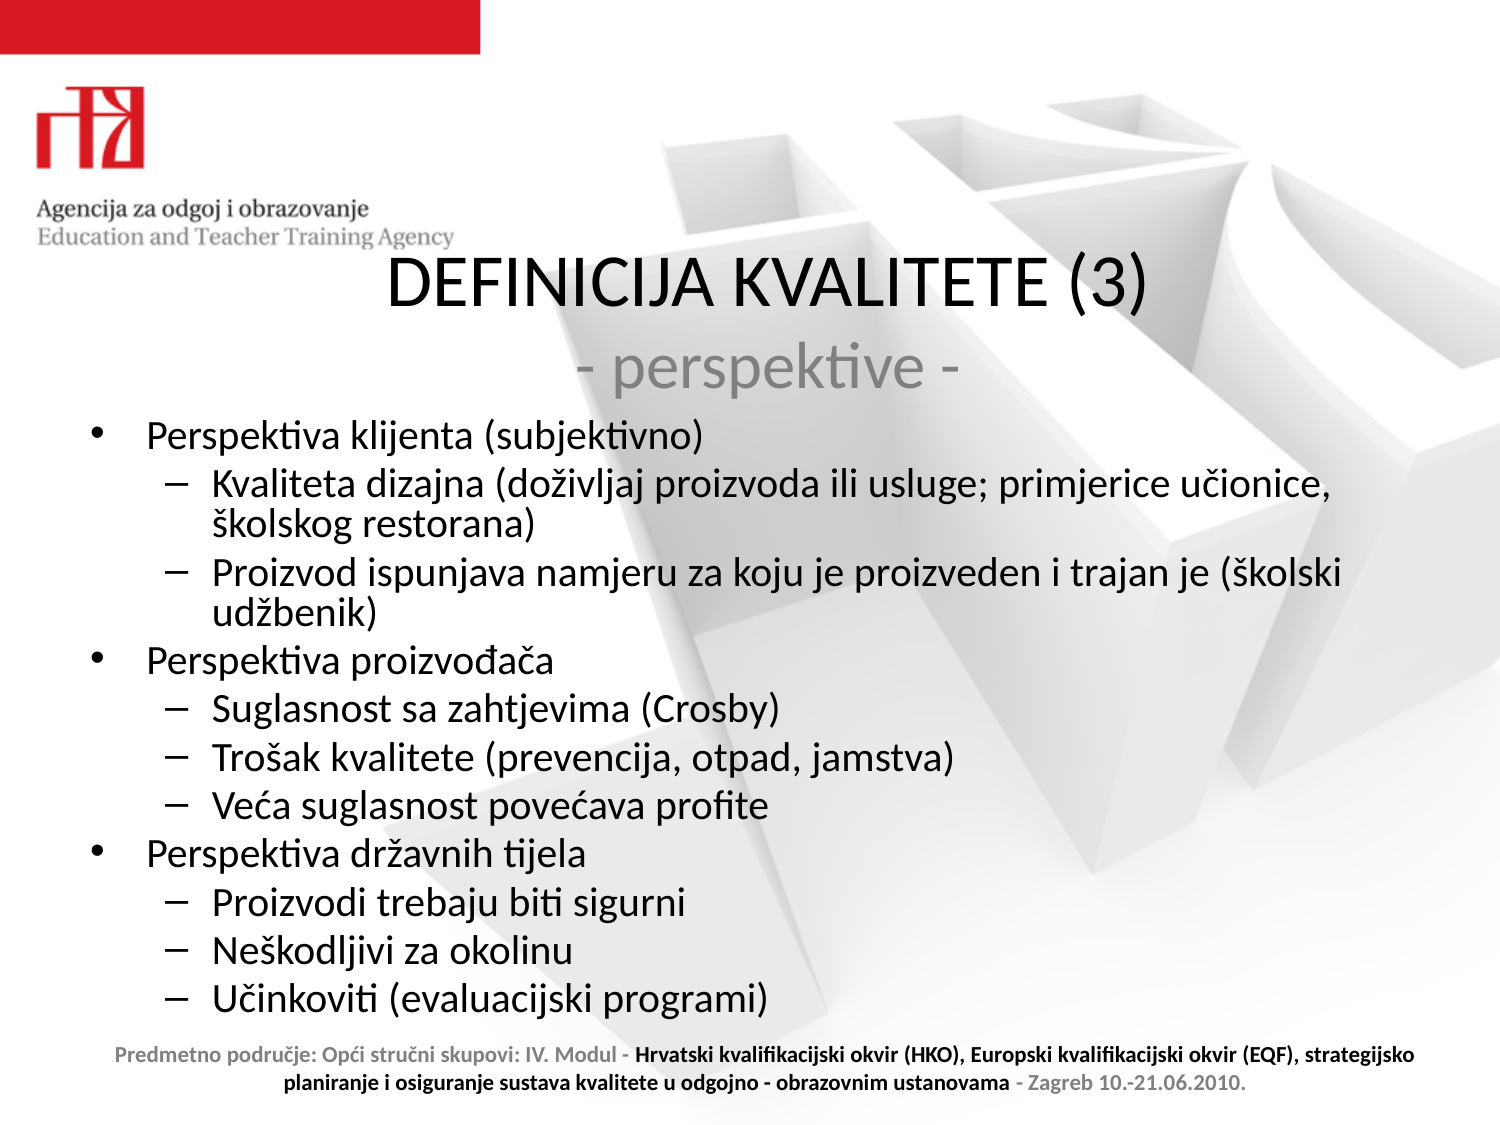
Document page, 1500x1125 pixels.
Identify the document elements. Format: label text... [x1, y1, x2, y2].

picture [0, 0, 1500, 1125]
list Perspektiva klijenta (subjektivno) Kvaliteta dizajna (doživljaj proizvoda ili usluge; primjerice učionice, školskog restorana) Proizvod ispunjava namjeru za koju je proizveden i trajan je (školski udžbenik) Perspektiva proizvođača Suglasnost sa zahtjevima (Crosby) Trošak kvalitete (prevencija, otpad, jamstva) Veća suglasnost povećava profite Perspektiva državnih tijela Proizvodi trebaju biti sigurni Neškodljivi za okolinu Učinkoviti (evaluacijski programi) [75, 410, 1425, 1005]
title DEFINICIJA KVALITETE (3) - perspektive - [93, 222, 1444, 411]
